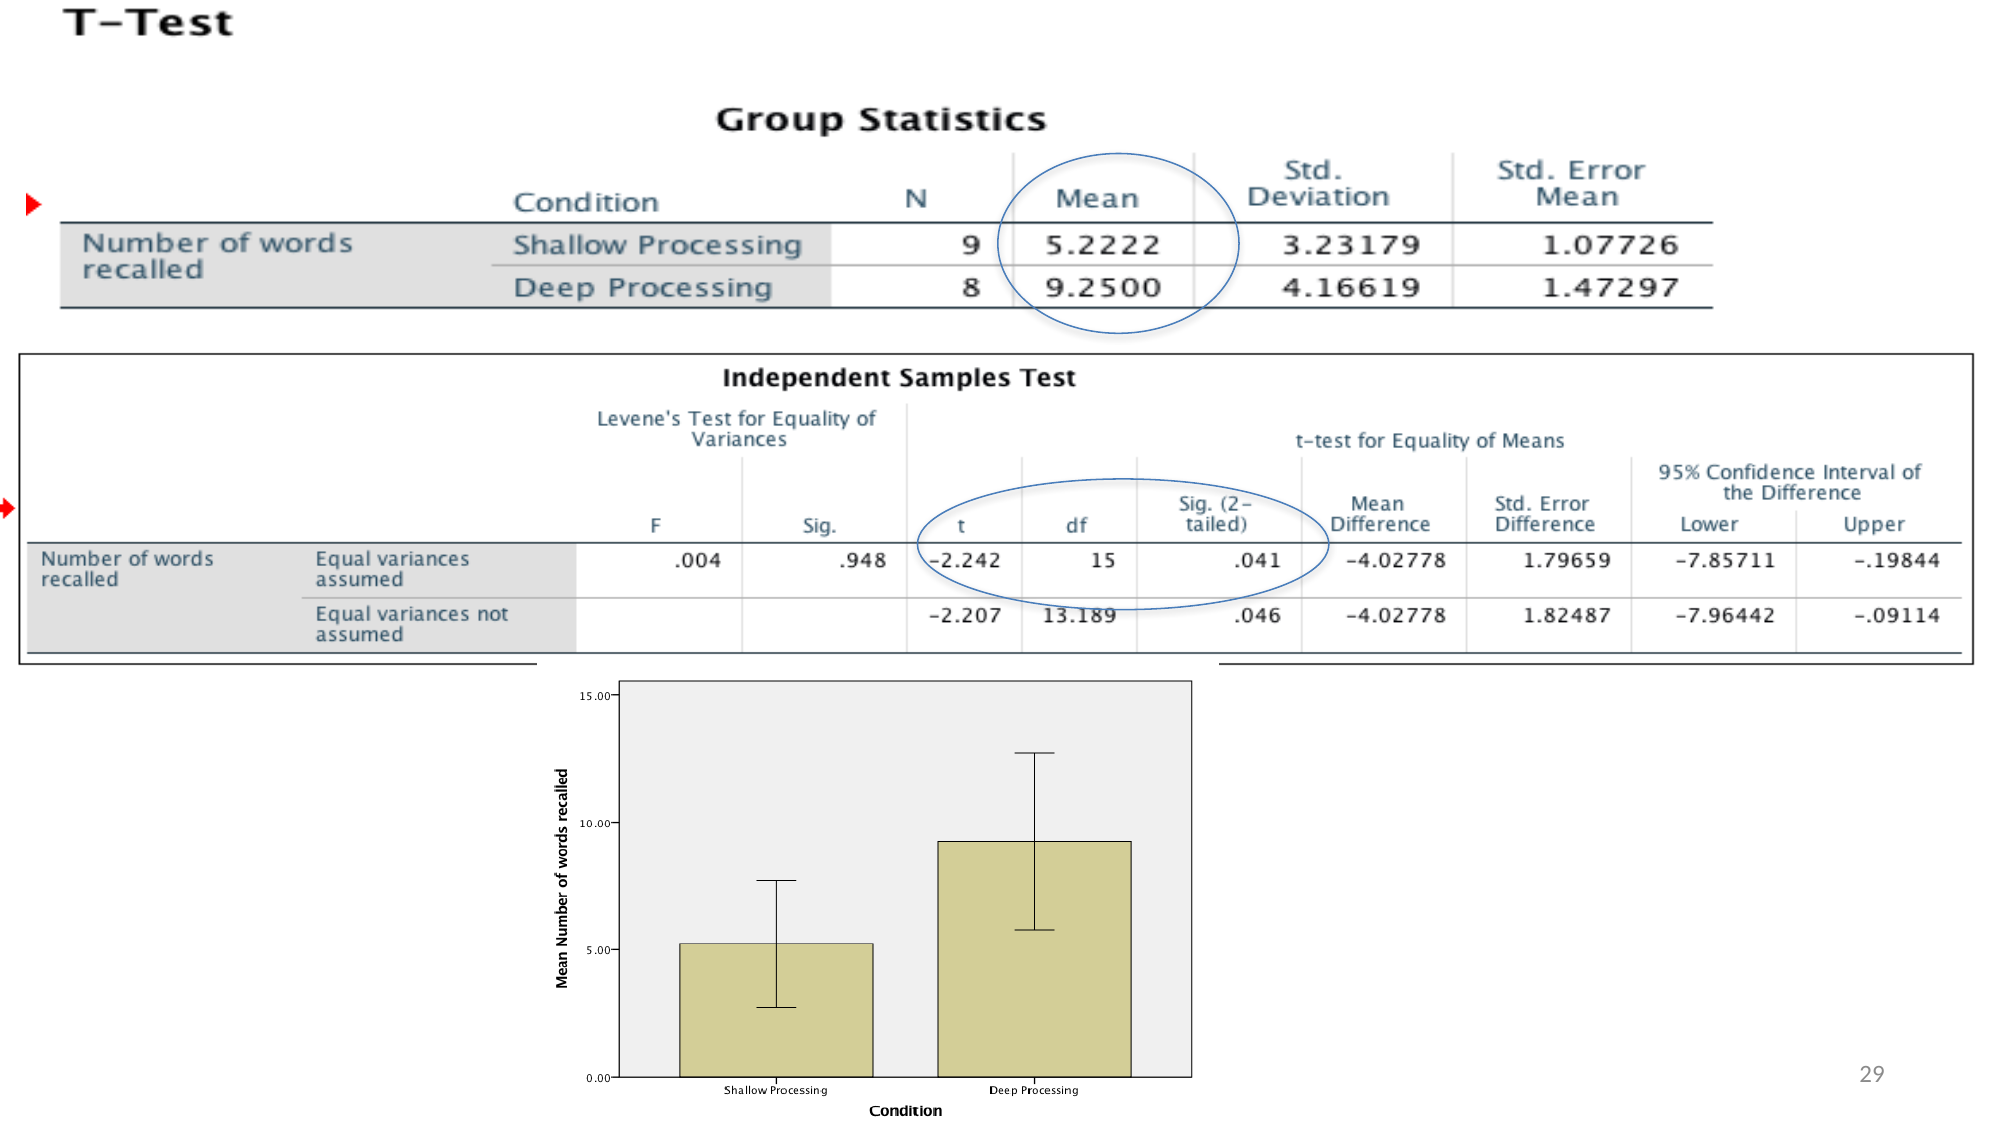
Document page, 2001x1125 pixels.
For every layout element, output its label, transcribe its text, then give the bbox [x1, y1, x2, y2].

slide_number 29 [1433, 1042, 1900, 1103]
picture [0, 0, 2000, 1125]
